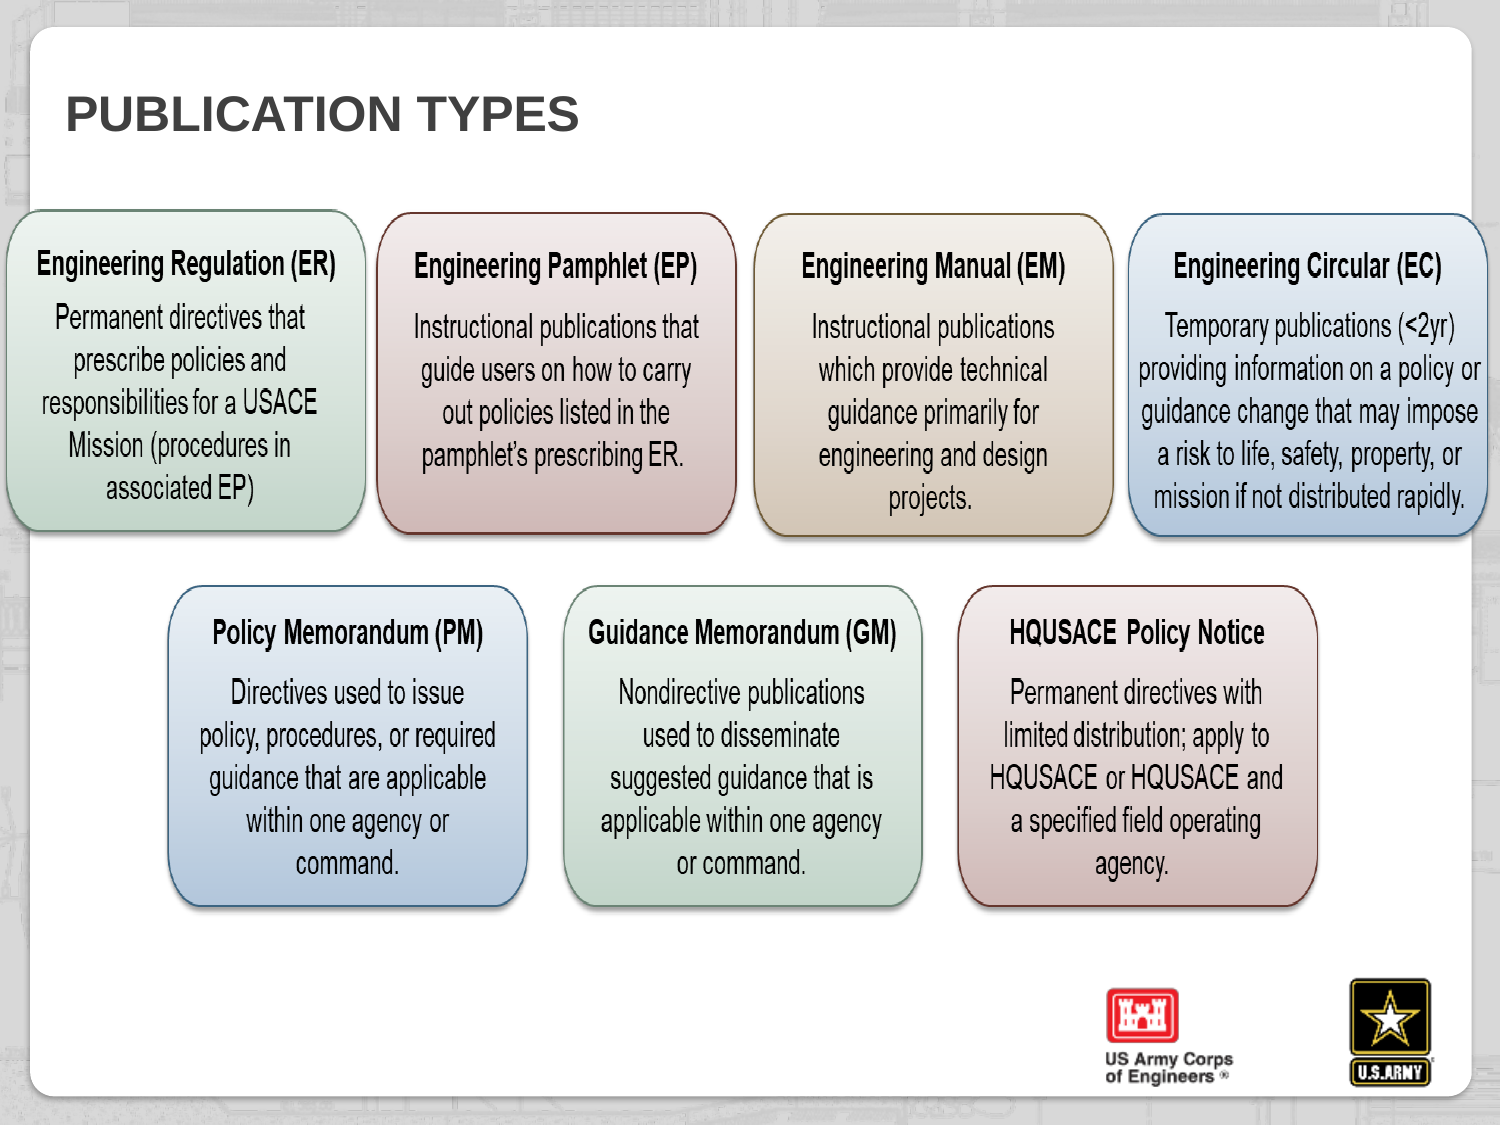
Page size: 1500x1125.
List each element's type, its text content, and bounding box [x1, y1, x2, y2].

title Publication types [49, 44, 1426, 178]
picture [0, 0, 1500, 1125]
